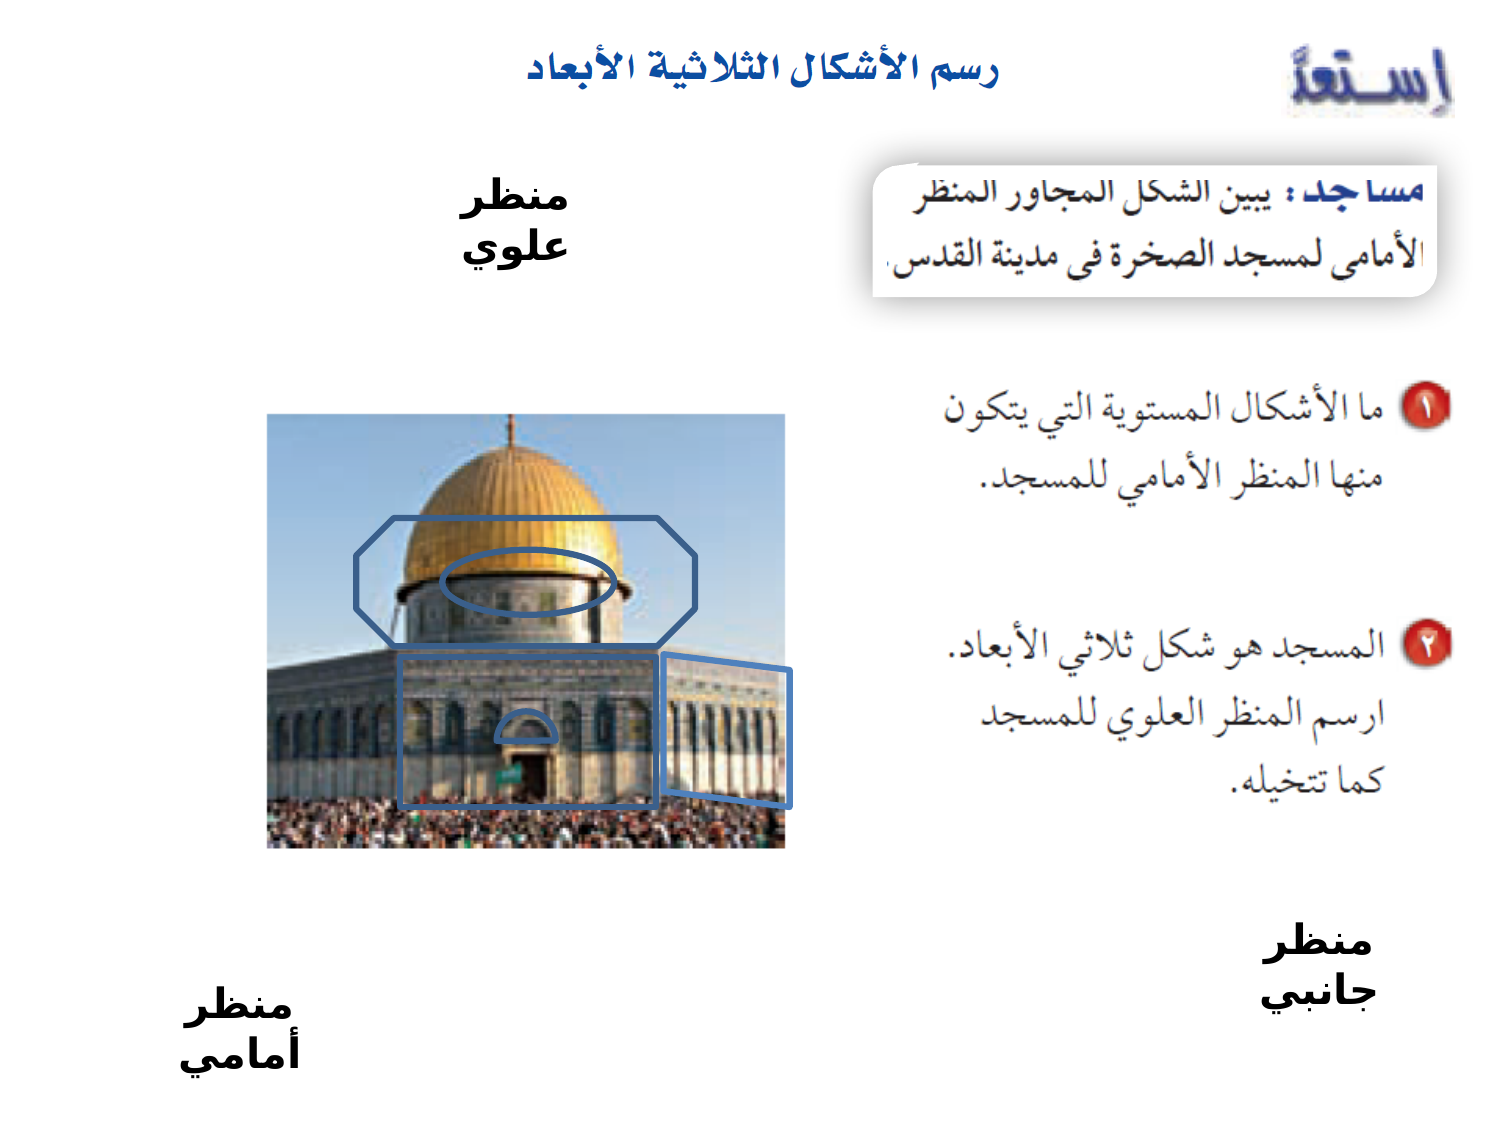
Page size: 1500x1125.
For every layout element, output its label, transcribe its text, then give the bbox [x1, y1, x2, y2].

picture [1281, 42, 1456, 120]
picture [879, 172, 1431, 290]
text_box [399, 656, 657, 808]
text_box منظر علوي [407, 160, 625, 276]
text_box منظر جانبي [1210, 905, 1428, 1020]
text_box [355, 517, 696, 647]
text_box منظر أمامي [131, 969, 349, 1085]
picture [261, 408, 790, 855]
picture [935, 615, 1456, 810]
picture [937, 379, 1460, 508]
picture [525, 42, 1001, 91]
